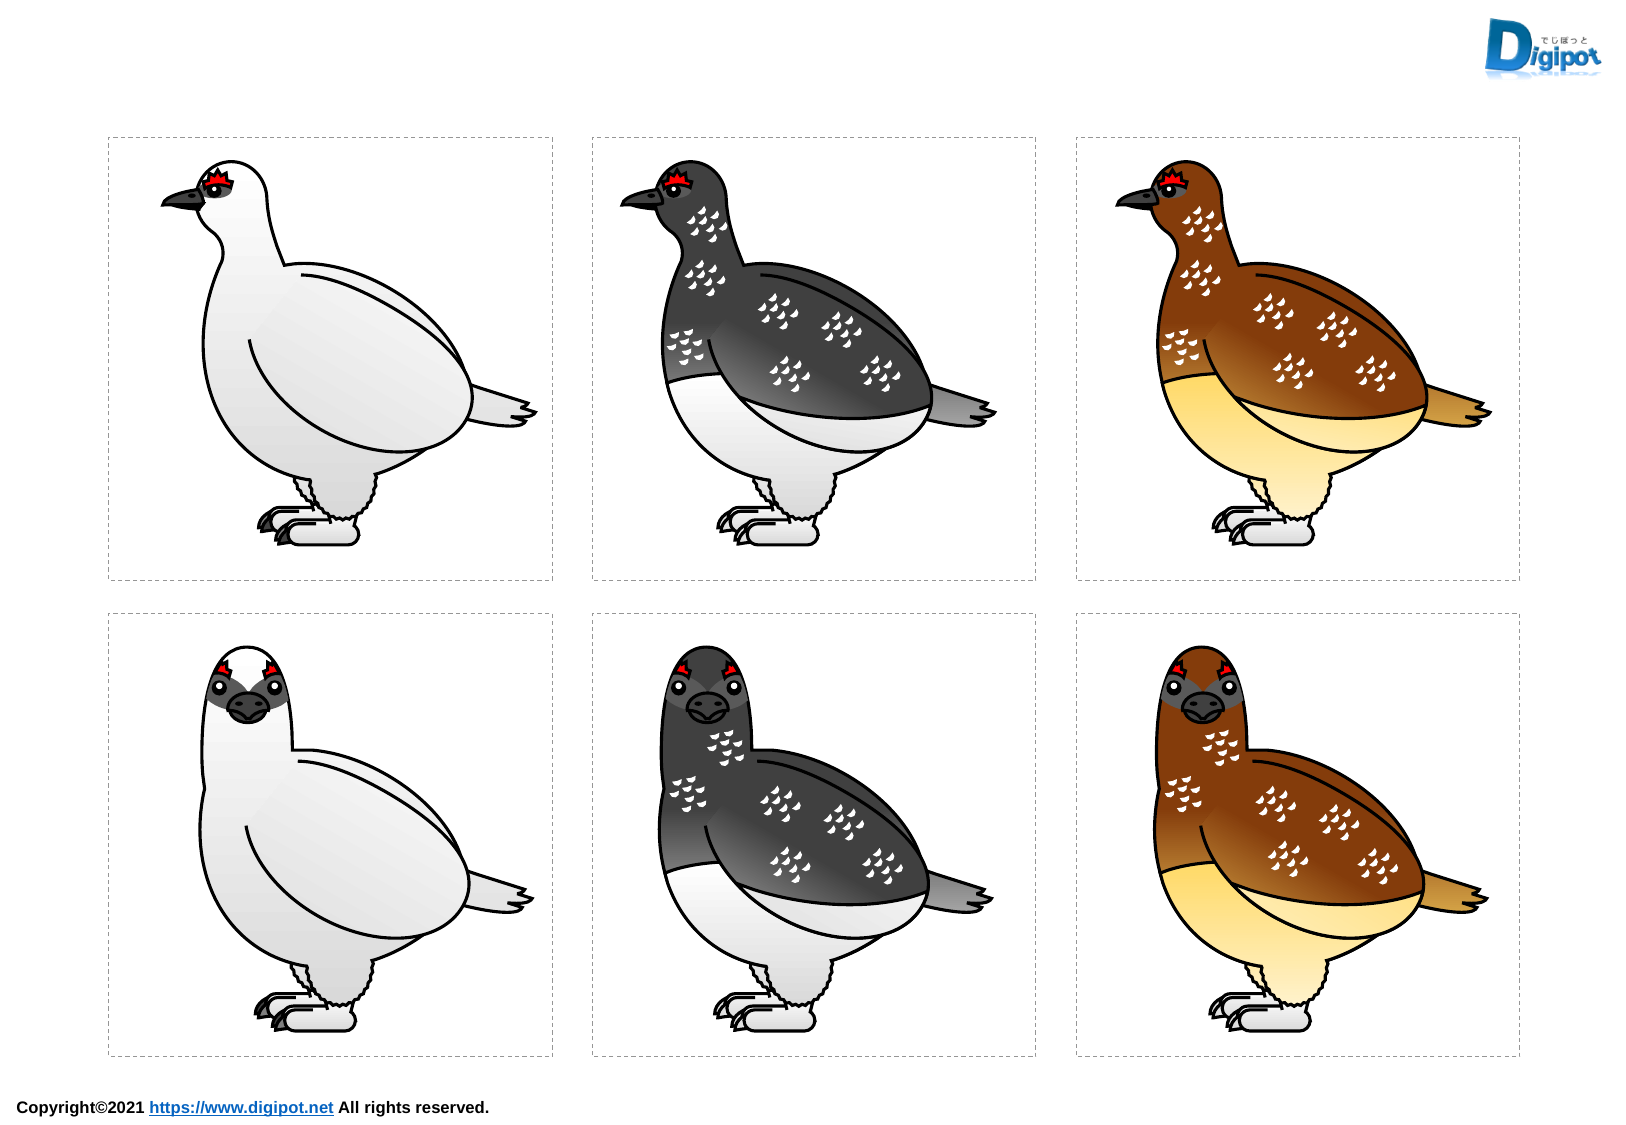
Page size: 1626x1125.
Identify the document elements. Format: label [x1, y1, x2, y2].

text_box [622, 161, 995, 545]
text_box [199, 647, 533, 1032]
text_box [1154, 647, 1487, 1032]
picture [1485, 18, 1602, 82]
text_box [162, 161, 536, 545]
text_box [1117, 161, 1490, 545]
text_box [659, 647, 992, 1032]
